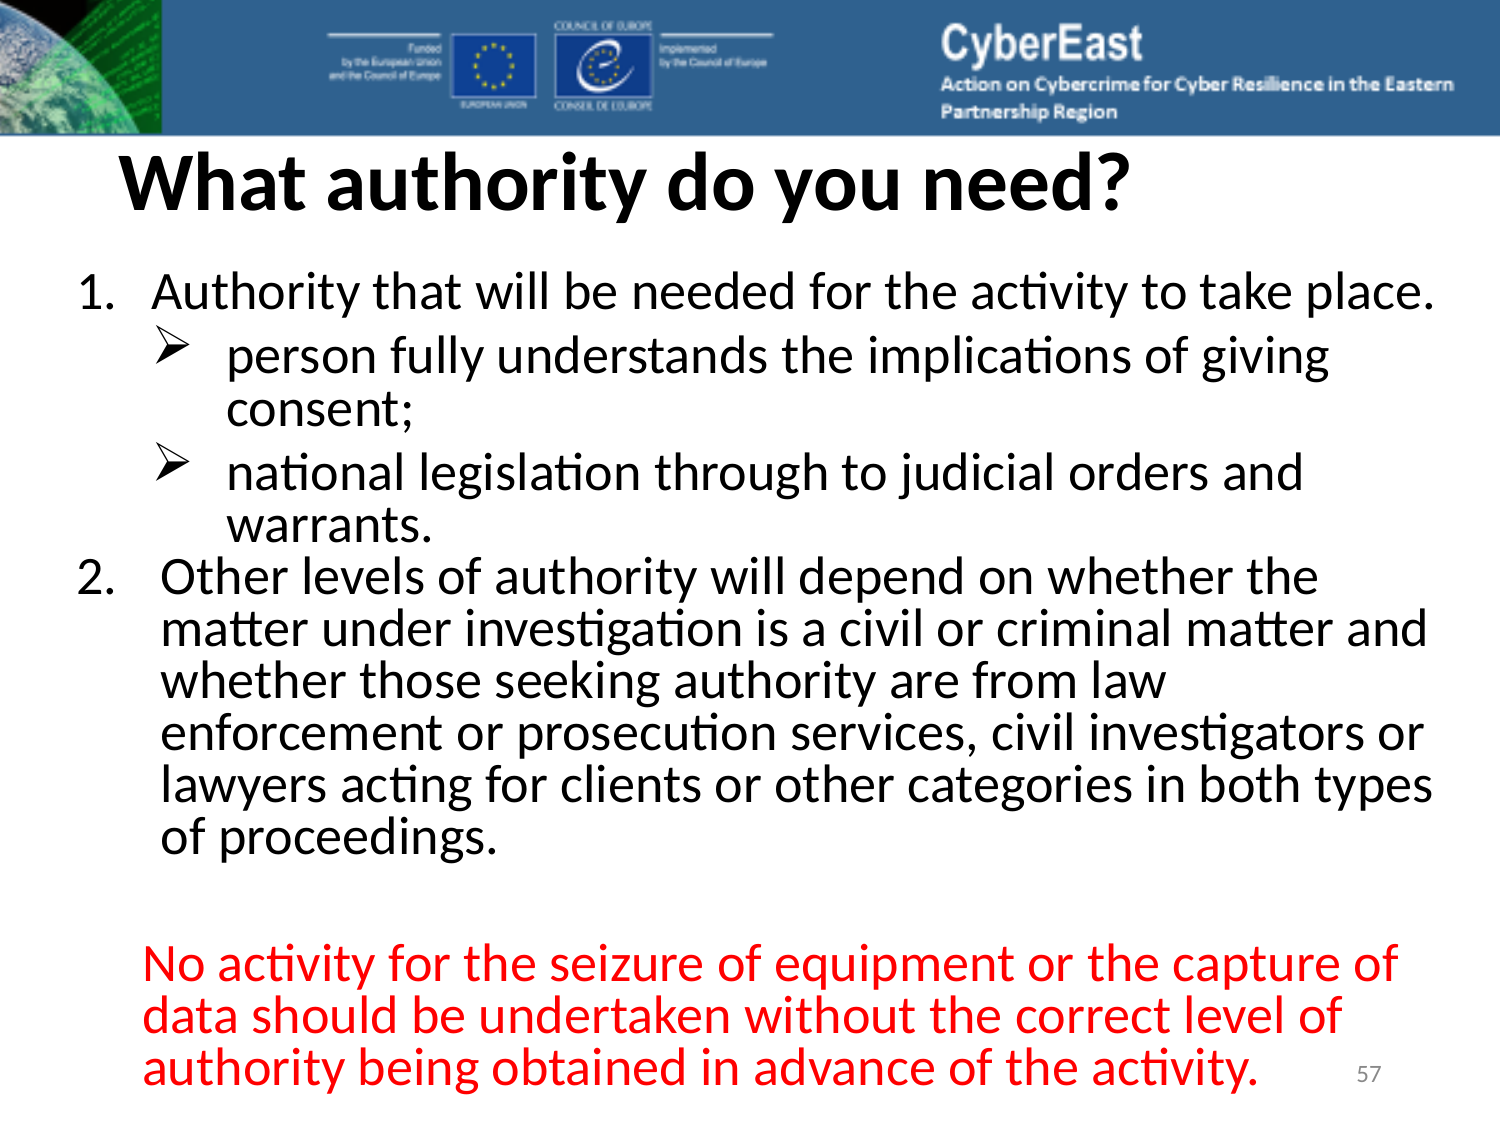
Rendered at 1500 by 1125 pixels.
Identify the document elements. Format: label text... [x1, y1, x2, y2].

title What authority do you need? [103, 75, 1397, 260]
slide_number 57 [1059, 1082, 1397, 1103]
picture [0, 0, 1500, 1125]
list Authority that will be needed for the activity to take place. person fully understands the implications of giving consent; national legislation through to judicial orders and warrants. Other levels of authority will depend on whether the matter under investigation is a civil or criminal matter and whether those seeking authority are from law enforcement or prosecution services, civil investigators or lawyers acting for clients or other categories in both types of proceedings. No activity for the seizure of equipment or the capture of data should be undertaken without the correct level of authority being obtained in advance of the activity. [0, 260, 1474, 1082]
